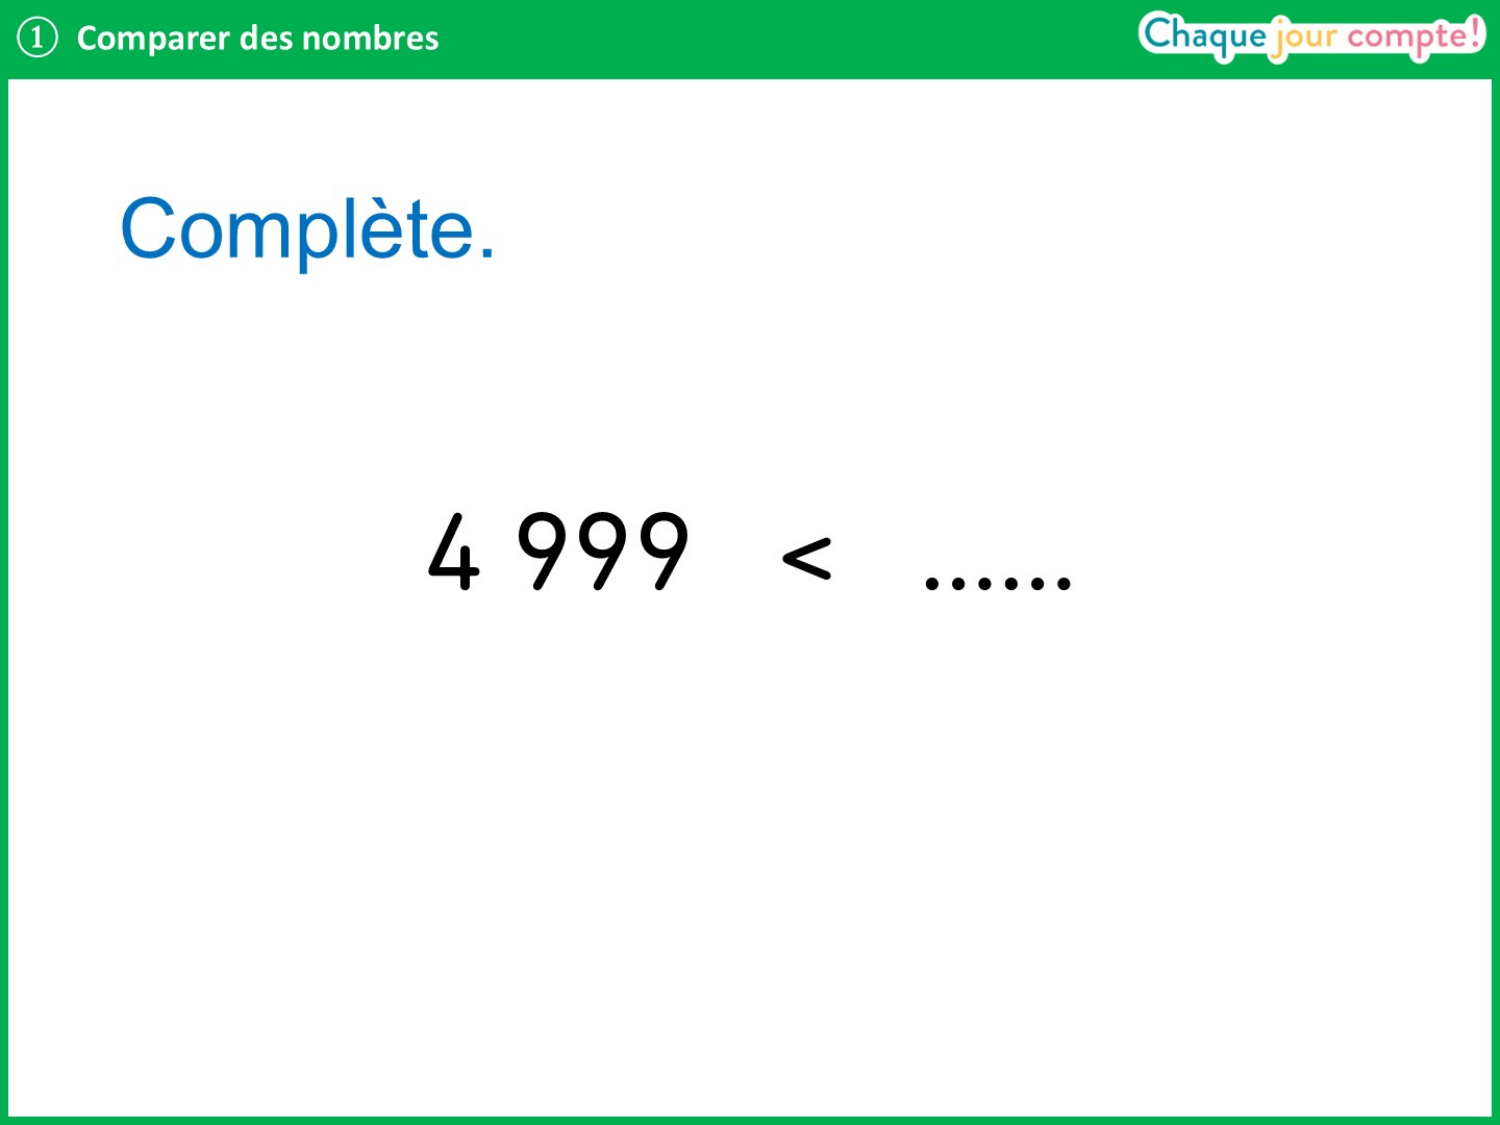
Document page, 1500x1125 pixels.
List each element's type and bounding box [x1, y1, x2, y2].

list [0, 0, 1500, 1125]
